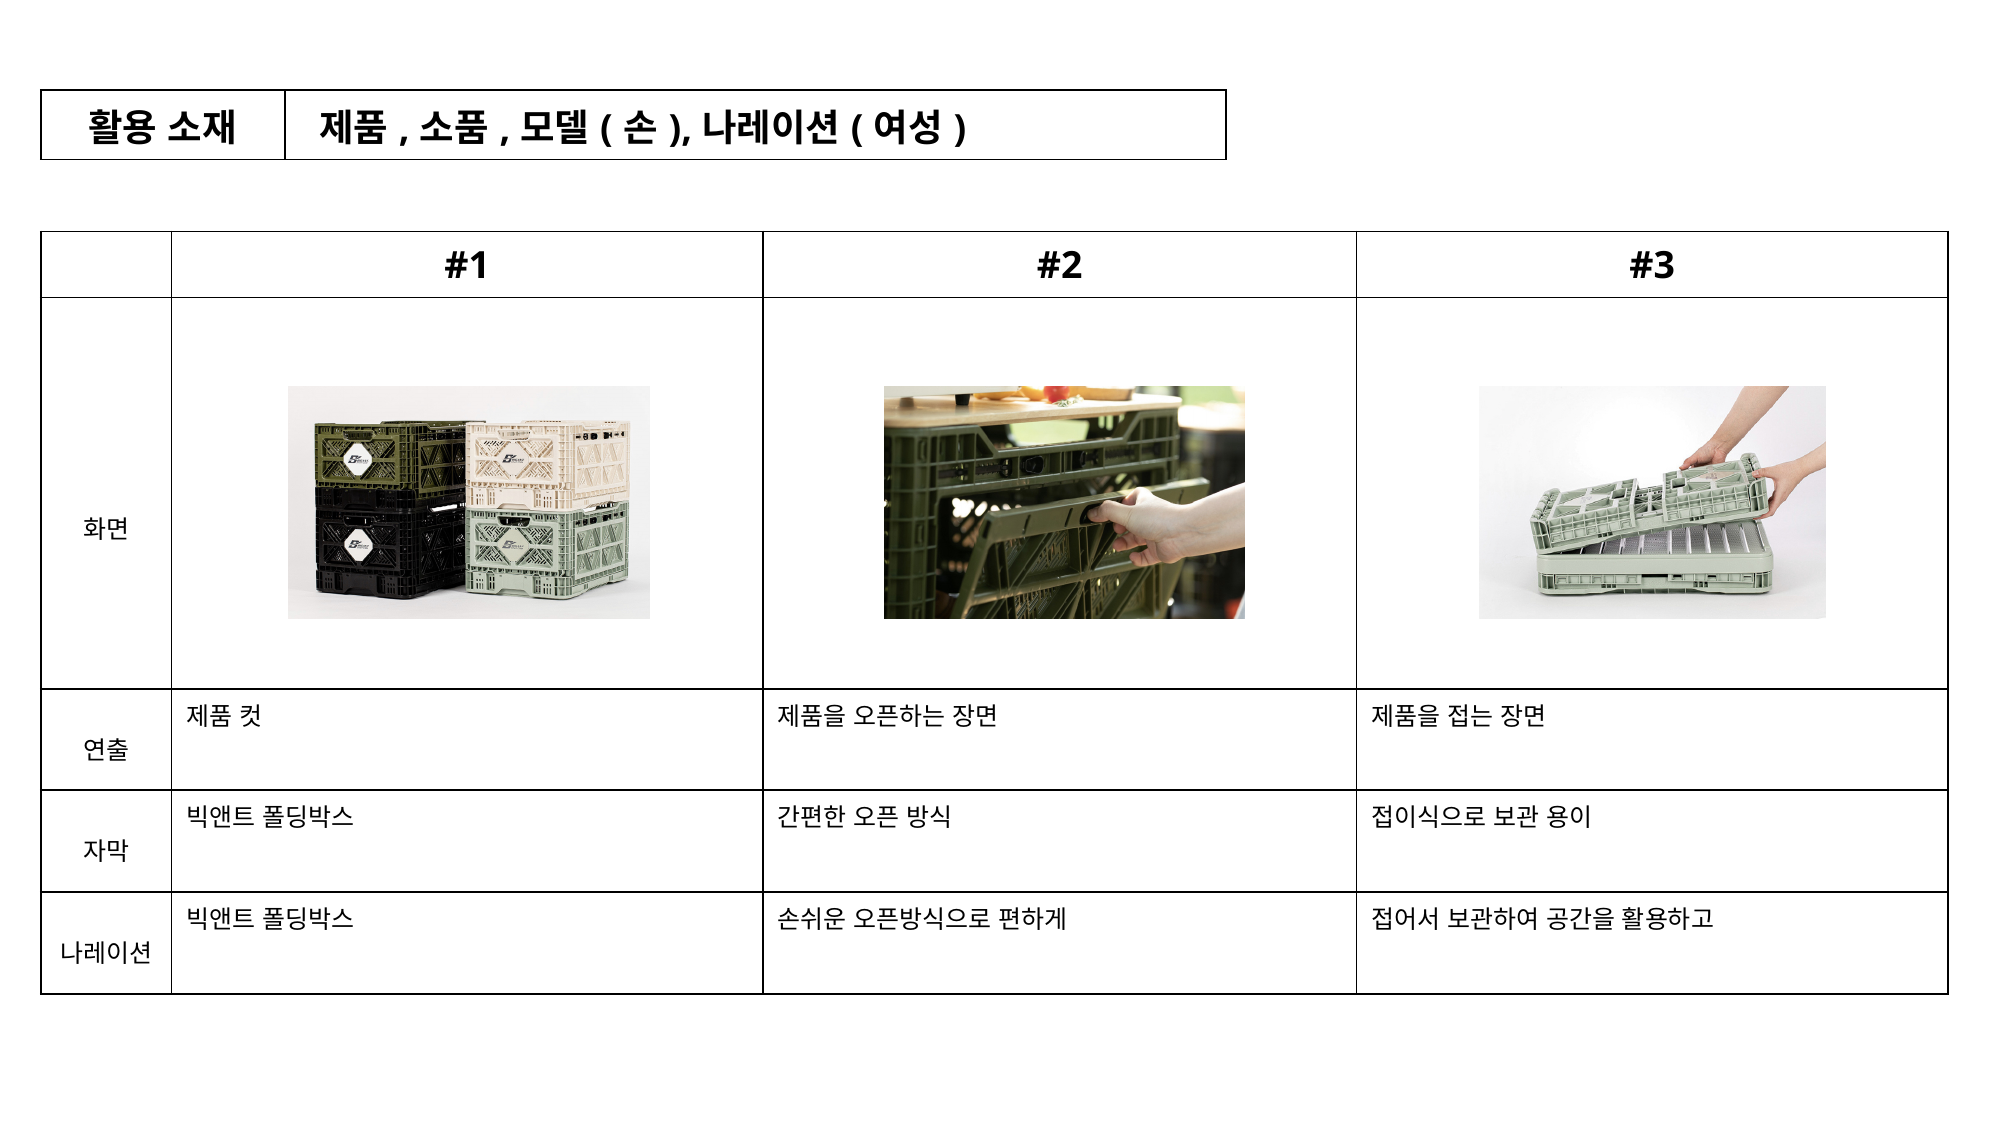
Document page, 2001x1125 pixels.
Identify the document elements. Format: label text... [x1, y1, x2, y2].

picture [884, 386, 1245, 619]
table_cell 간편한 오픈 방식 [764, 791, 1356, 891]
table_cell 제품을 접는 장면 [1357, 690, 1947, 789]
table_cell [764, 298, 1356, 688]
table_cell 빅앤트 폴딩박스 [172, 893, 762, 993]
table_cell 빅앤트 폴딩박스 [172, 791, 762, 891]
table_cell [172, 298, 762, 688]
table_cell 제품을 오픈하는 장면 [764, 690, 1356, 789]
table_header #1 [172, 232, 762, 297]
table_cell [1357, 298, 1947, 688]
table_header 제품,소품,모델(손),나레이션(여성) [286, 91, 1225, 159]
table_cell 나레이션 [42, 893, 171, 993]
table_cell 자막 [42, 791, 171, 891]
table_header #3 [1357, 232, 1947, 297]
table_header #2 [764, 232, 1356, 297]
picture [1479, 386, 1826, 619]
table_cell 제품 컷 [172, 690, 762, 789]
table_header [42, 232, 171, 297]
table_cell 연출 [42, 690, 171, 789]
table_cell 화면 [42, 298, 171, 688]
table_cell 접이식으로 보관 용이 [1357, 791, 1947, 891]
table_cell 손쉬운 오픈방식으로 편하게 [764, 893, 1356, 993]
table_header 활용 소재 [42, 91, 284, 159]
picture [288, 386, 650, 619]
table_cell 접어서 보관하여 공간을 활용하고 [1357, 893, 1947, 993]
